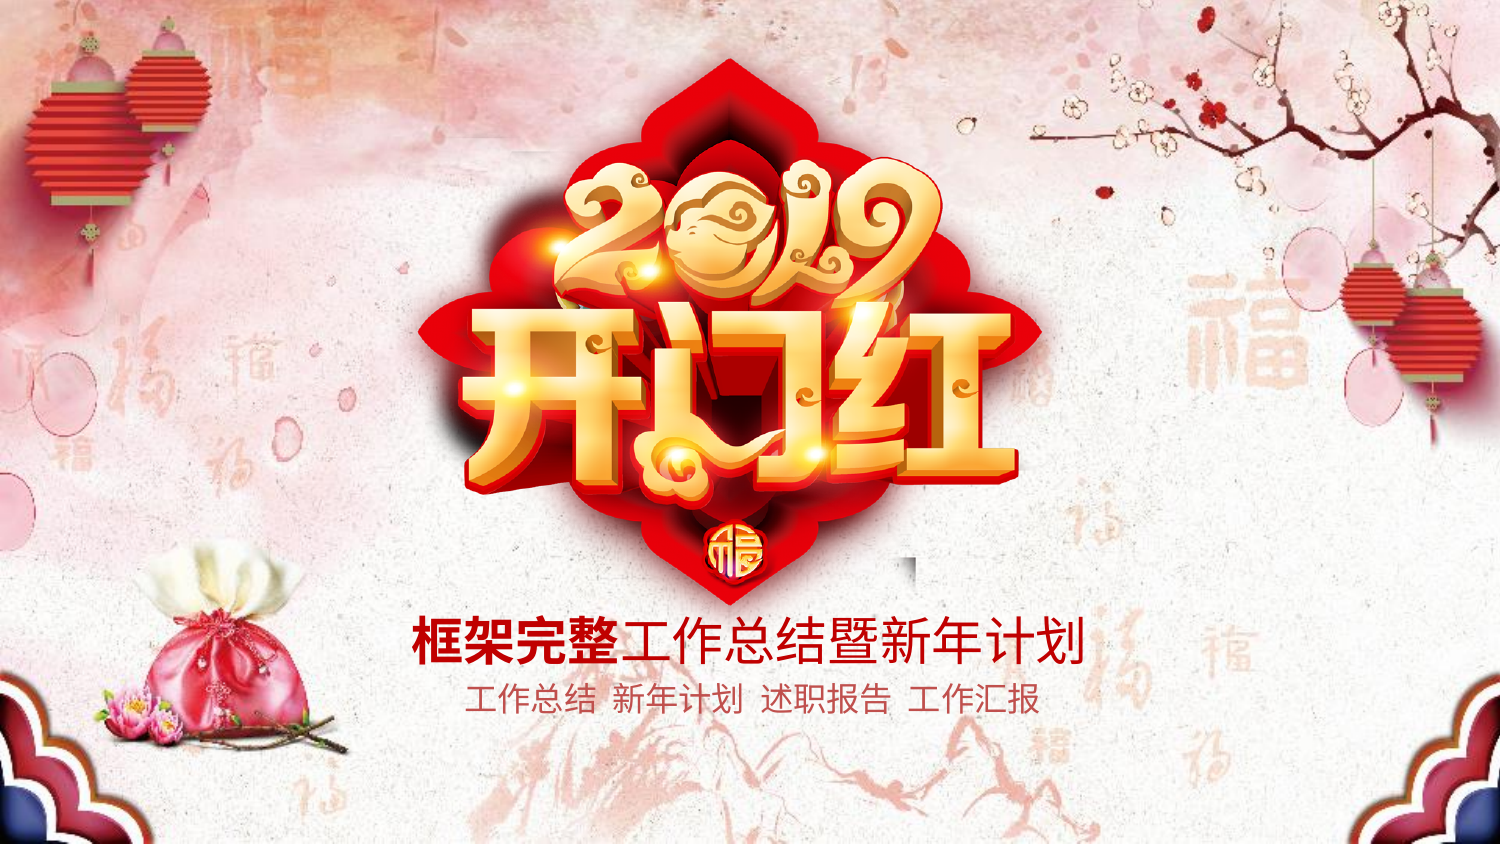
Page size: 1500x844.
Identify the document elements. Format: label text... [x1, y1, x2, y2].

picture [0, 0, 1500, 844]
text_box 工作总结 新年计划 述职报告 工作汇报 [449, 690, 1057, 726]
